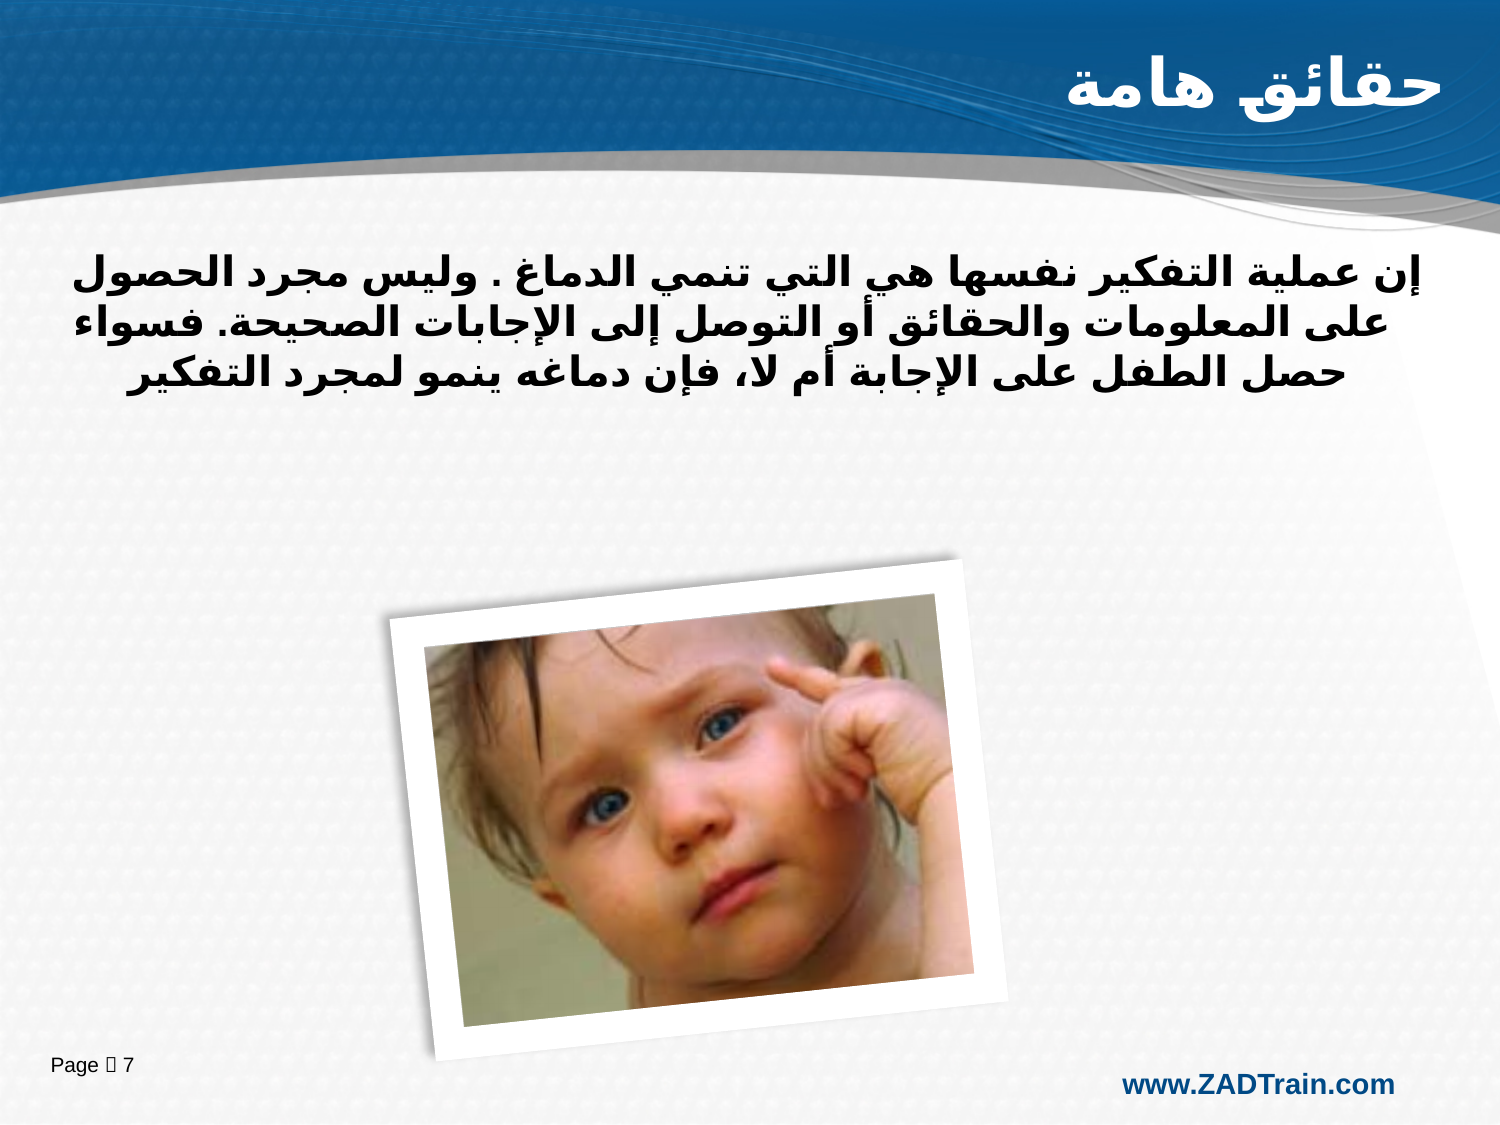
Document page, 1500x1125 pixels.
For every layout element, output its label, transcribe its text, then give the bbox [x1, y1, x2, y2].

title حقائق هامة [48, 41, 1448, 148]
list إن عملية التفكير نفسها هي التي تنمي الدماغ . وليس مجرد الحصول على المعلومات والحقائق أو التوصل إلى الإجابات الصحيحة. فسواء حصل الطفل على الإجابة أم لا، فإن دماغه ينمو لمجرد التفكير [48, 243, 1448, 626]
picture [0, 0, 1500, 1125]
